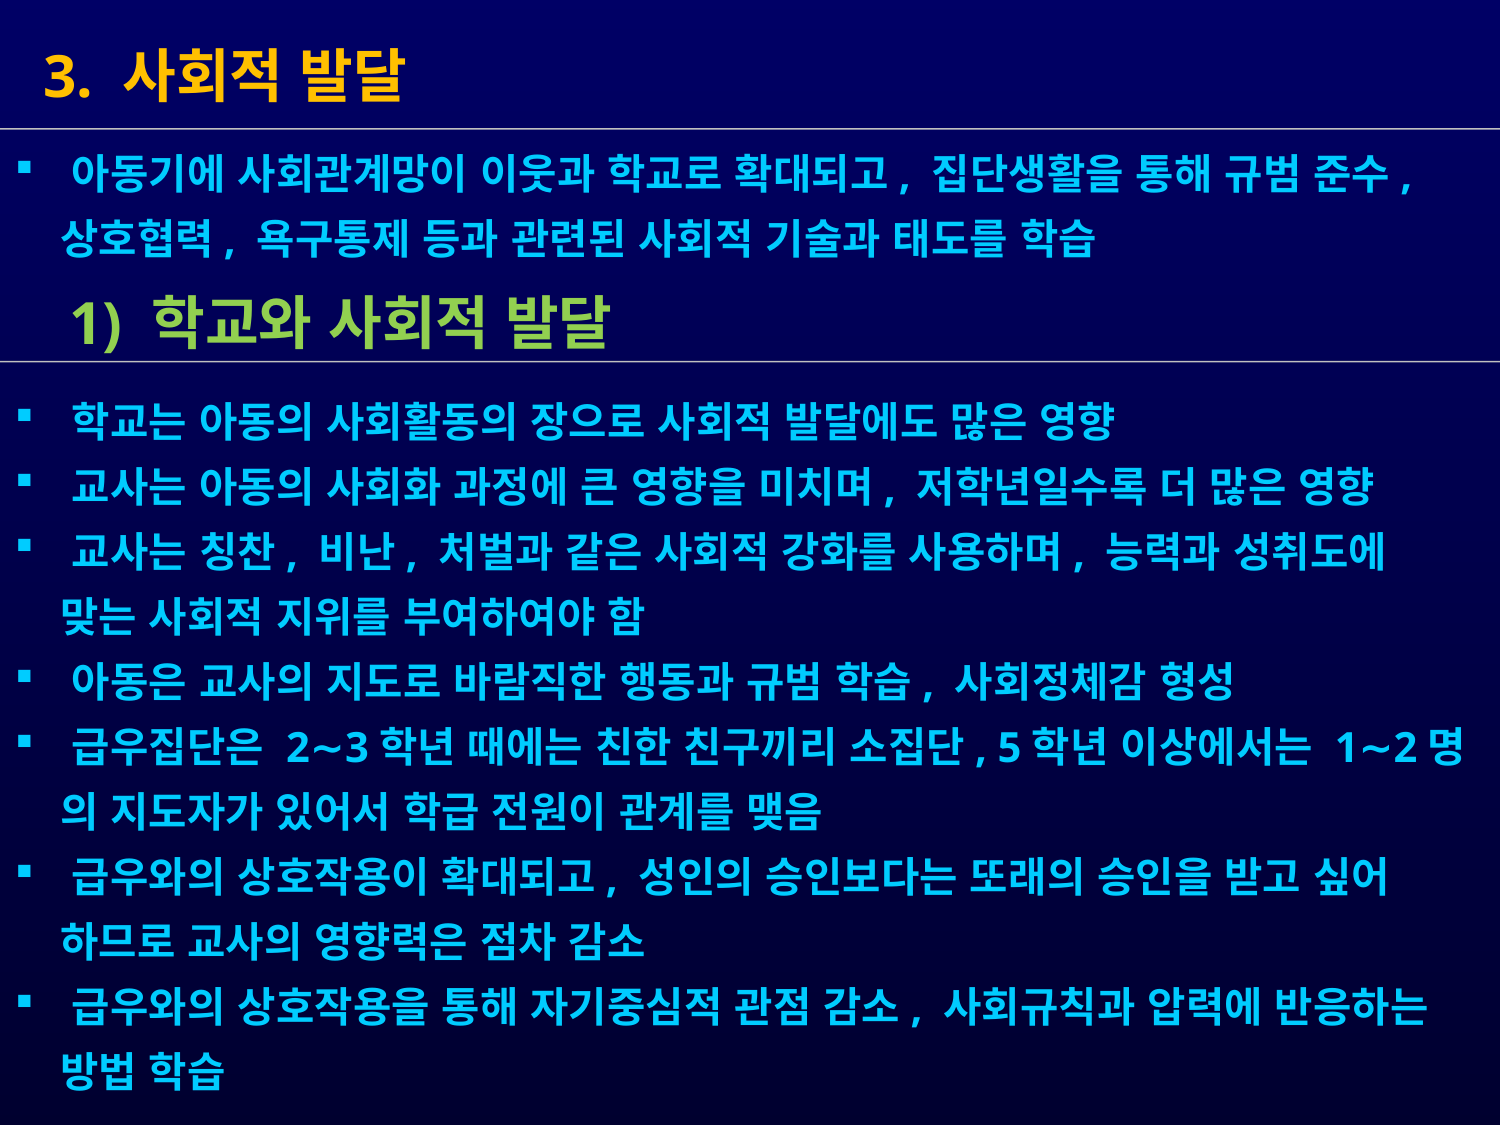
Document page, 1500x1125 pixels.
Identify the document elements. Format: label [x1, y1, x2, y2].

text_box [0, 31, 1500, 1102]
